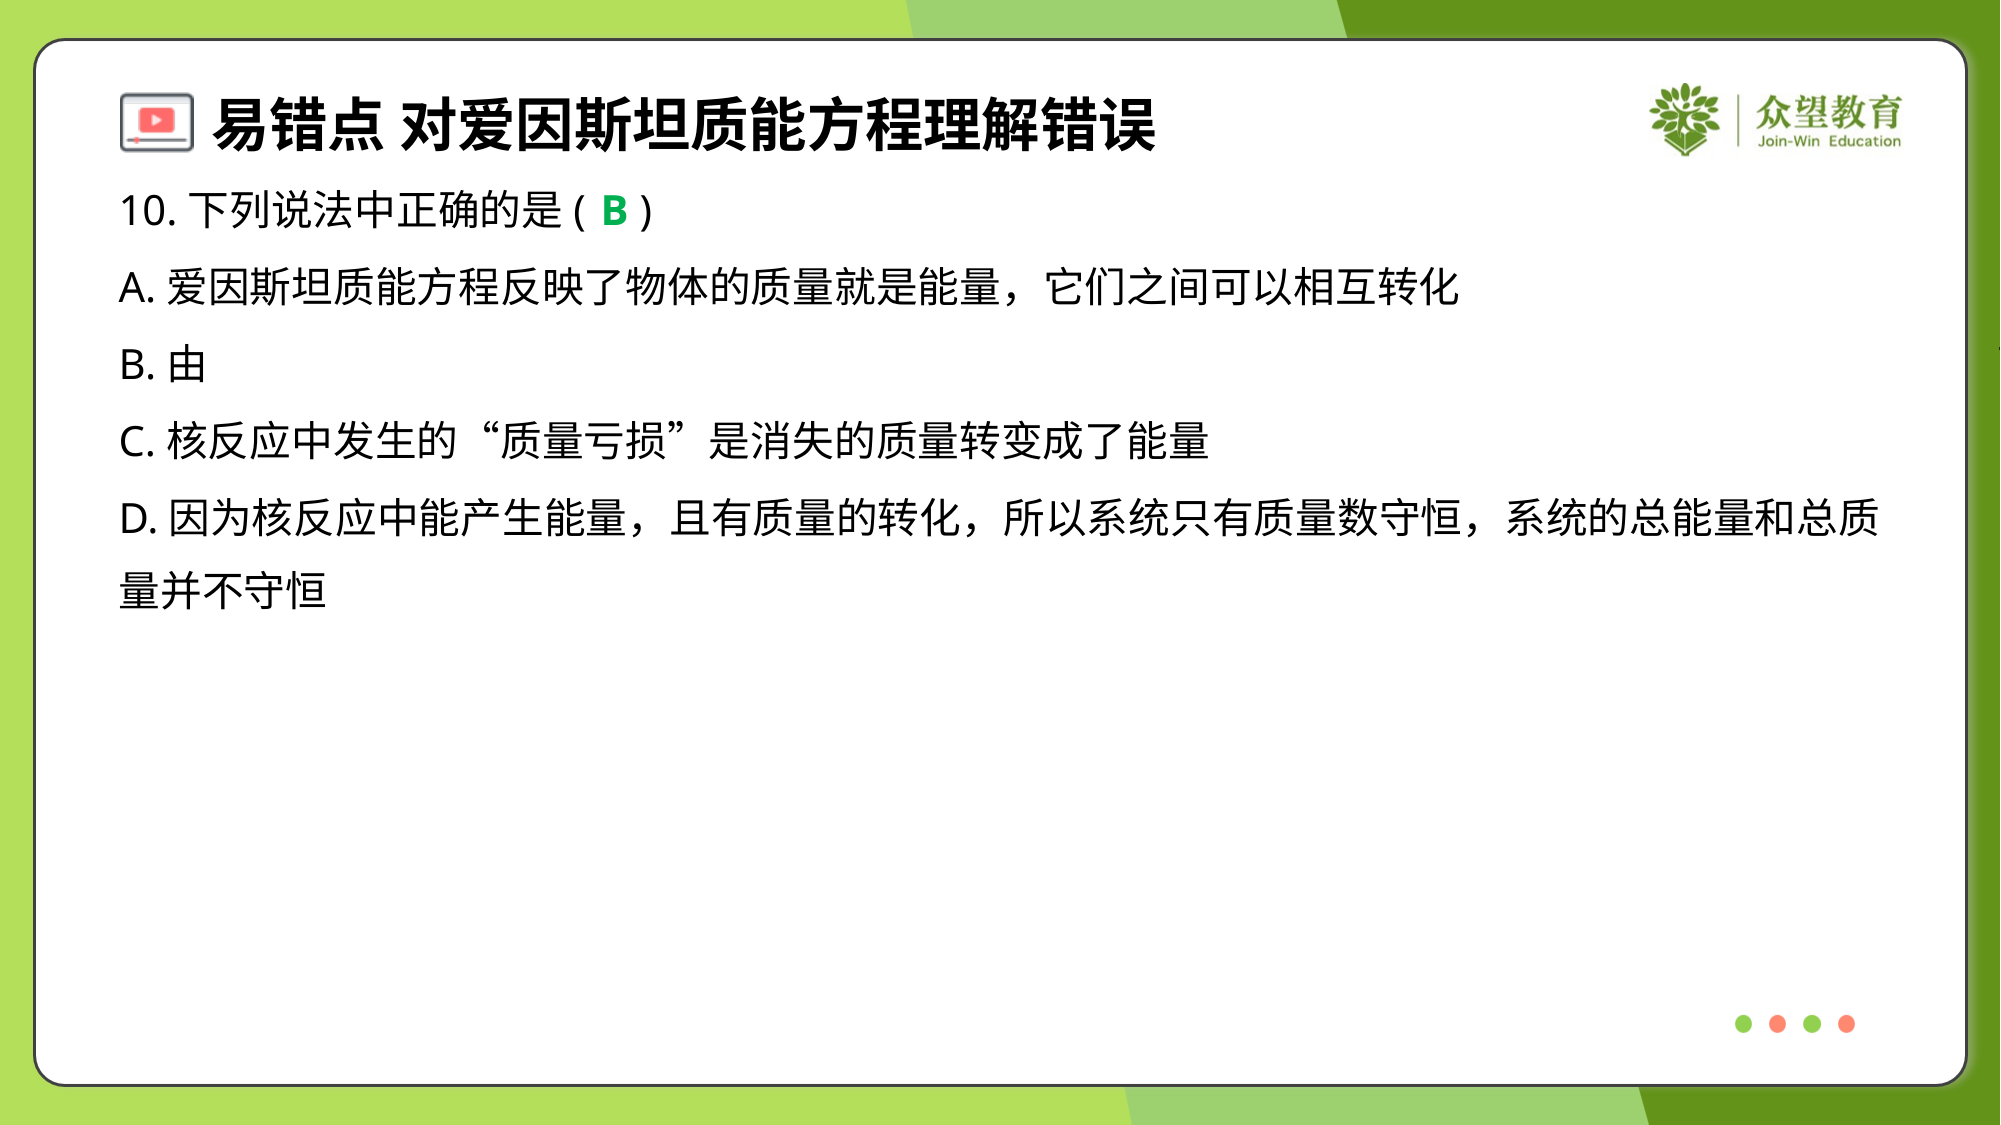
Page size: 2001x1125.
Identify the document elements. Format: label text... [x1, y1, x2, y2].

text_box 10.下列说法中正确的是( ) [118, 158, 585, 226]
text_box B [585, 158, 644, 226]
text_box 10.下列说法中正确的是( ) [644, 158, 1883, 226]
picture [0, 0, 2000, 1125]
